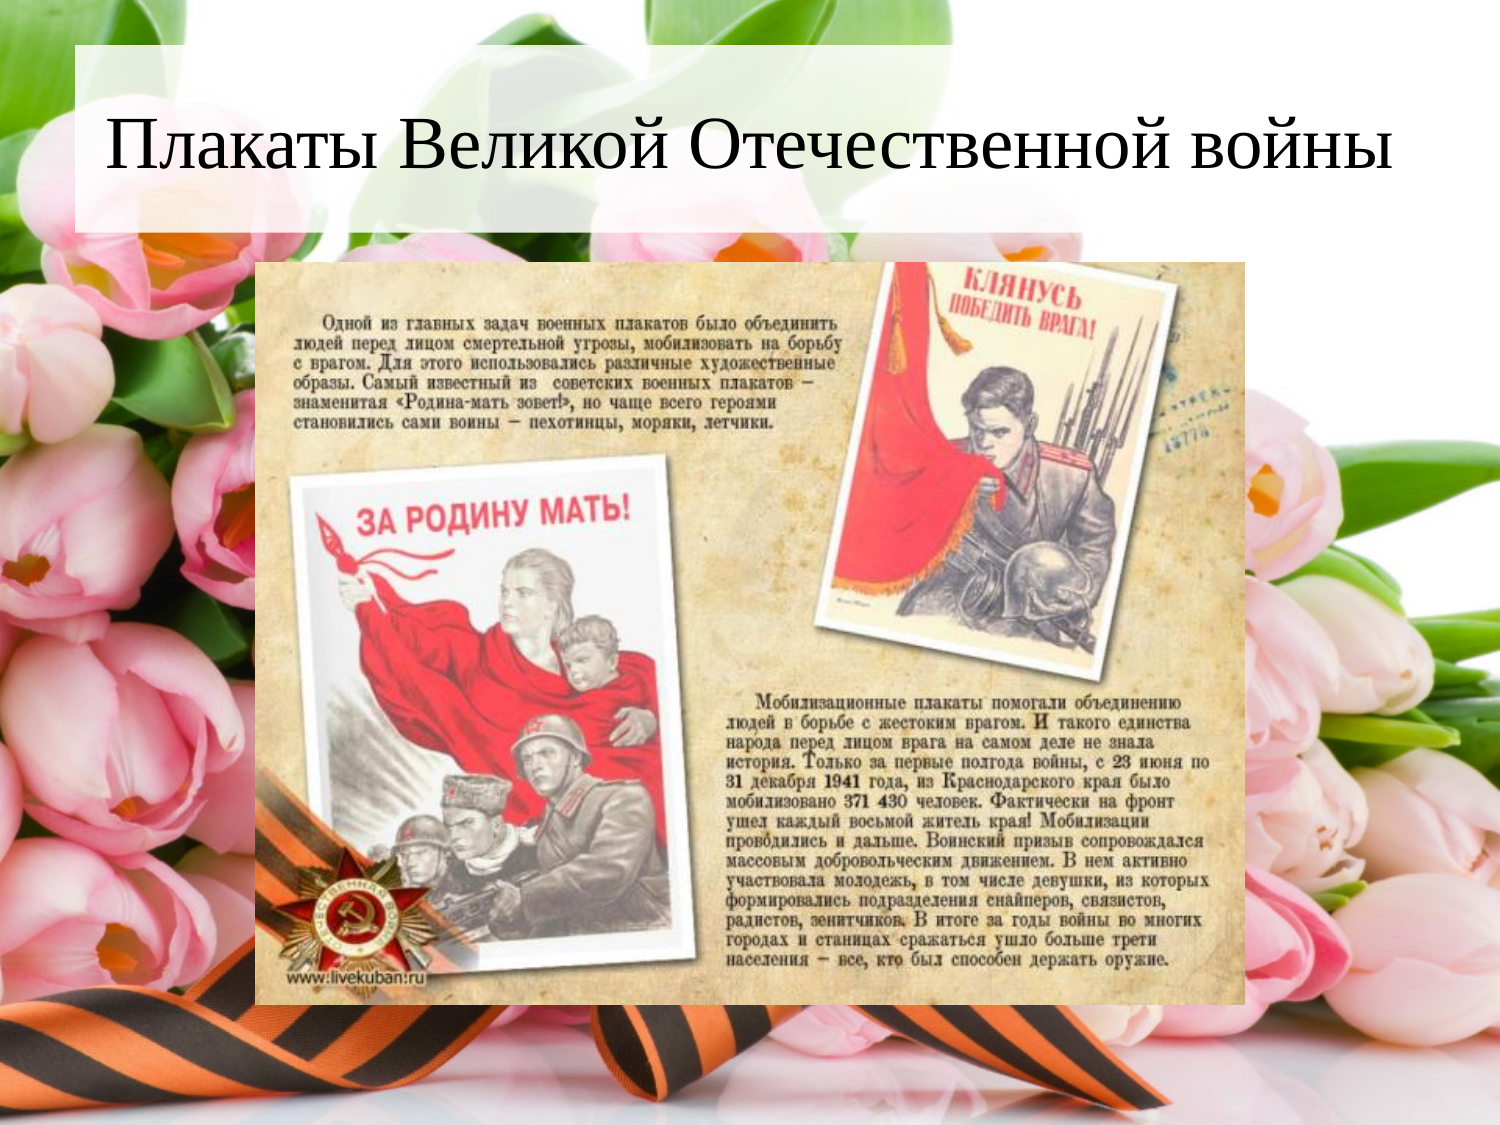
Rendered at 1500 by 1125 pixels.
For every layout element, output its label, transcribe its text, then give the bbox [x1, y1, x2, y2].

title Плакаты Великой Отечественной войны [75, 45, 1425, 233]
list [254, 262, 1246, 1006]
picture [0, 0, 1500, 1125]
